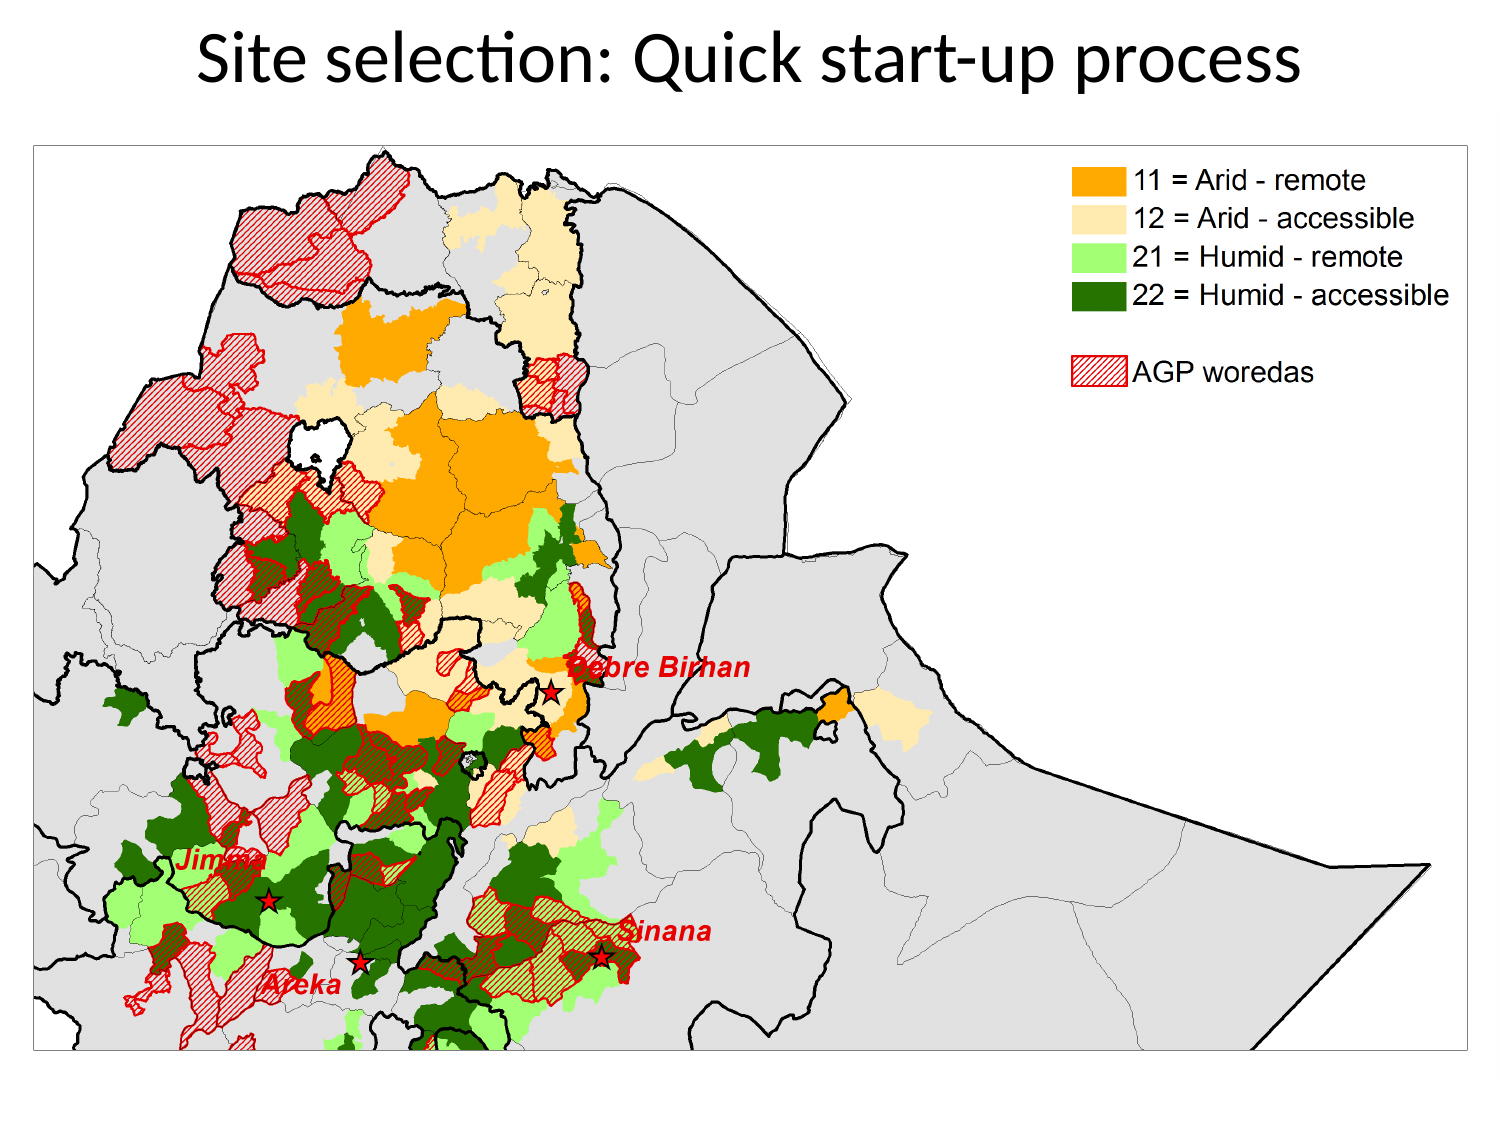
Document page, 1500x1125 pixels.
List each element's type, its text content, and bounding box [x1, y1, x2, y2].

title Site selection: Quick start-up process [0, 0, 1500, 105]
picture [0, 112, 1500, 1084]
